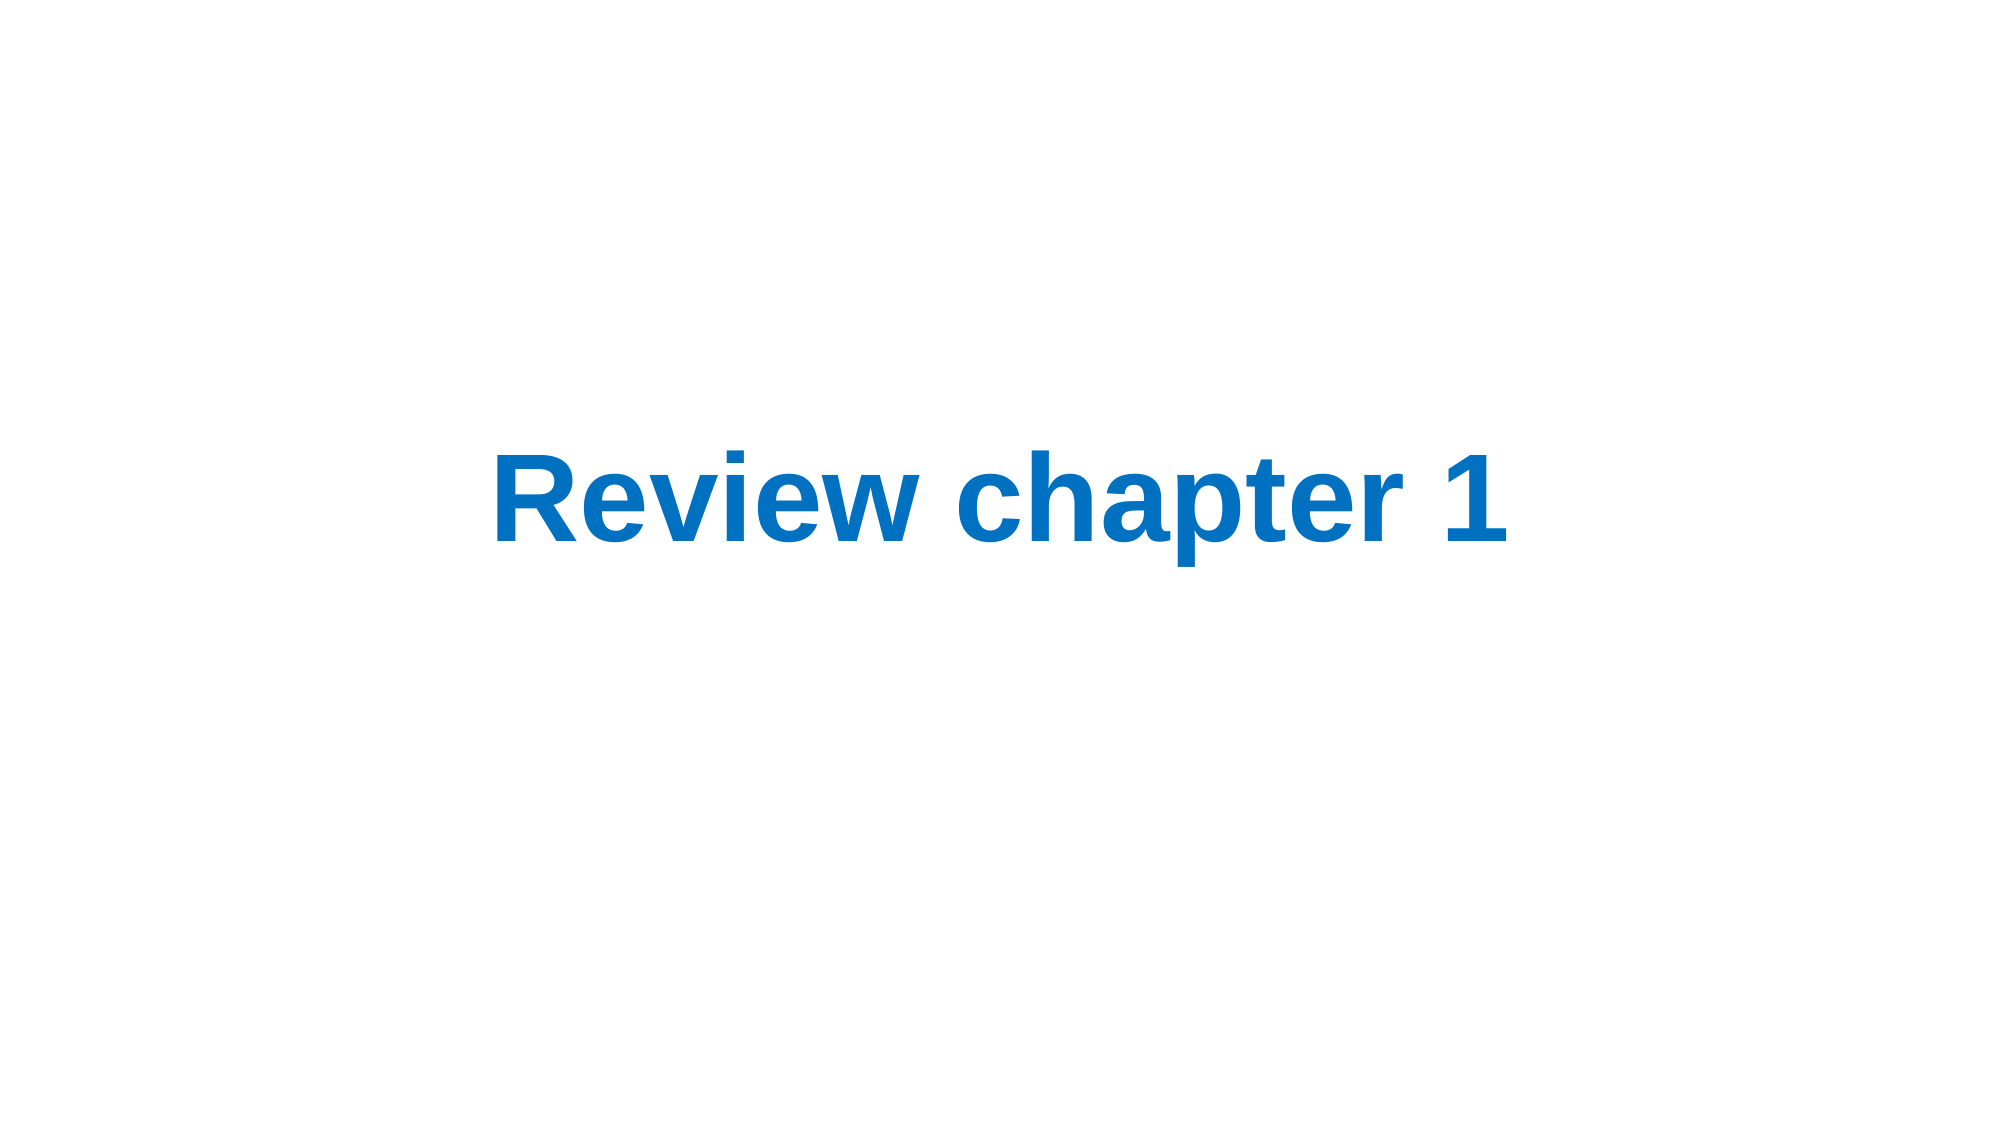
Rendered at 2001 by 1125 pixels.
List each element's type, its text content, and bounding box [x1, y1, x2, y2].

title Review chapter 1 [249, 184, 1750, 576]
